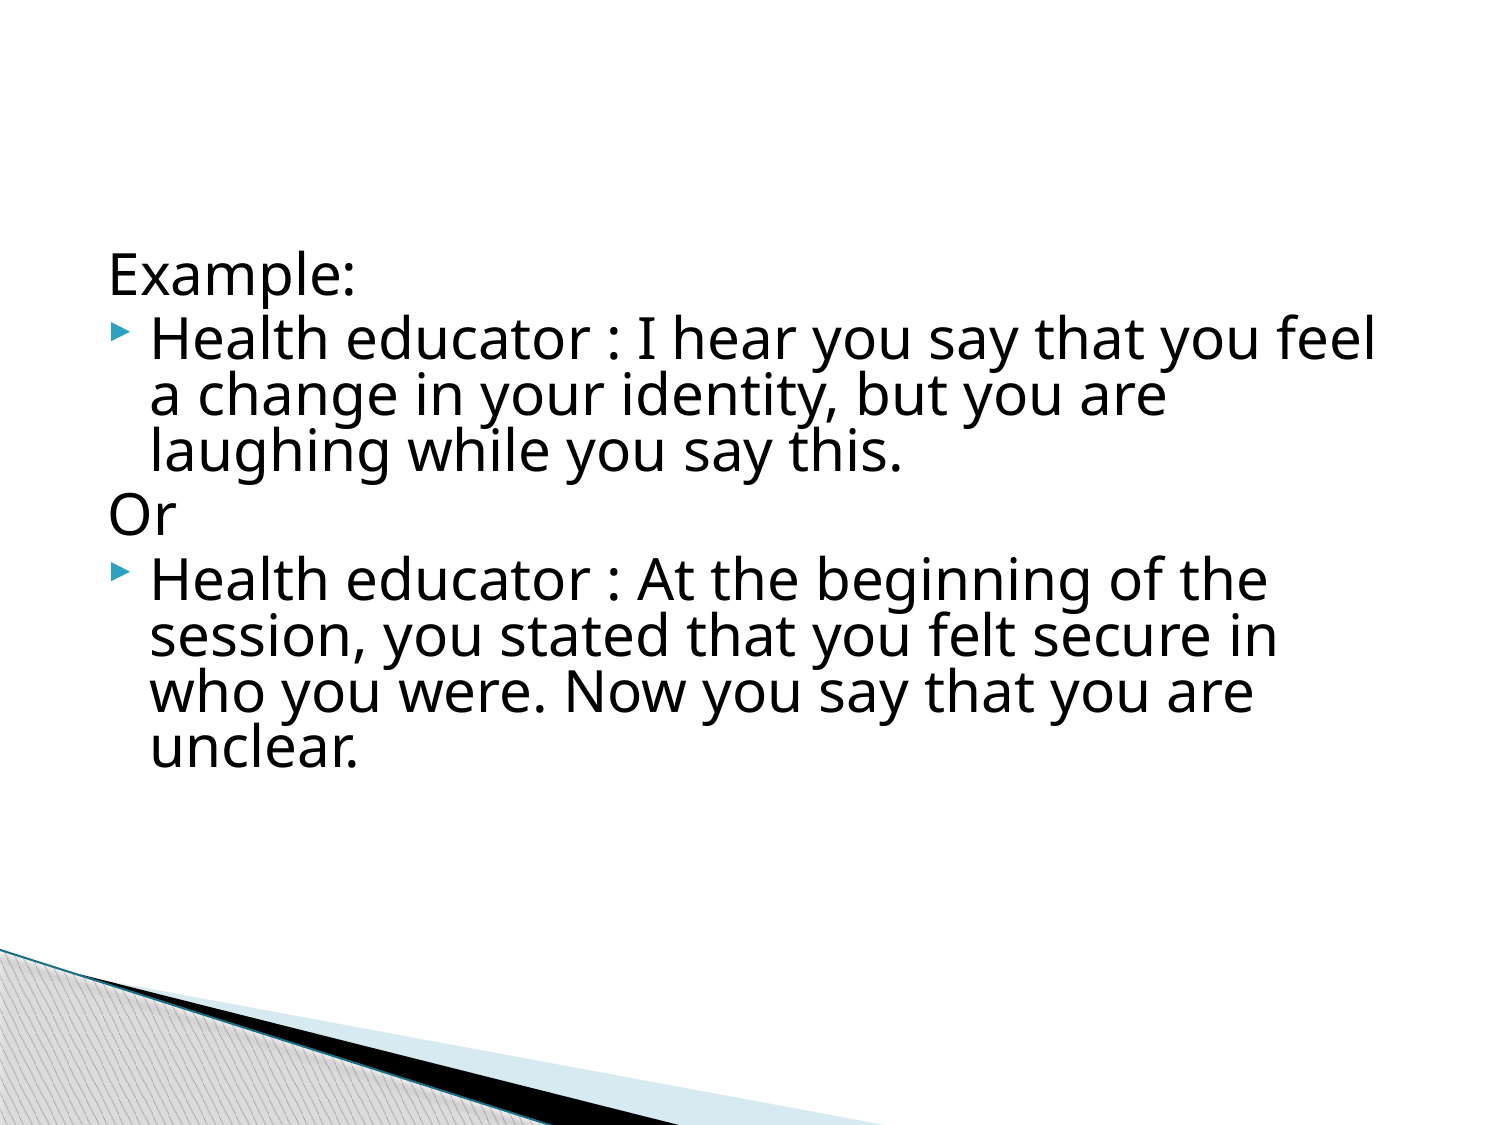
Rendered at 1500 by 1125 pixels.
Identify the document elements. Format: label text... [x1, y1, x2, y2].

list Example: Health educator : I hear you say that you feel a change in your identity, but you are laughing while you say this. Or Health educator : At the beginning of the session, you stated that you felt secure in who you were. Now you say that you are unclear. [75, 243, 1425, 986]
